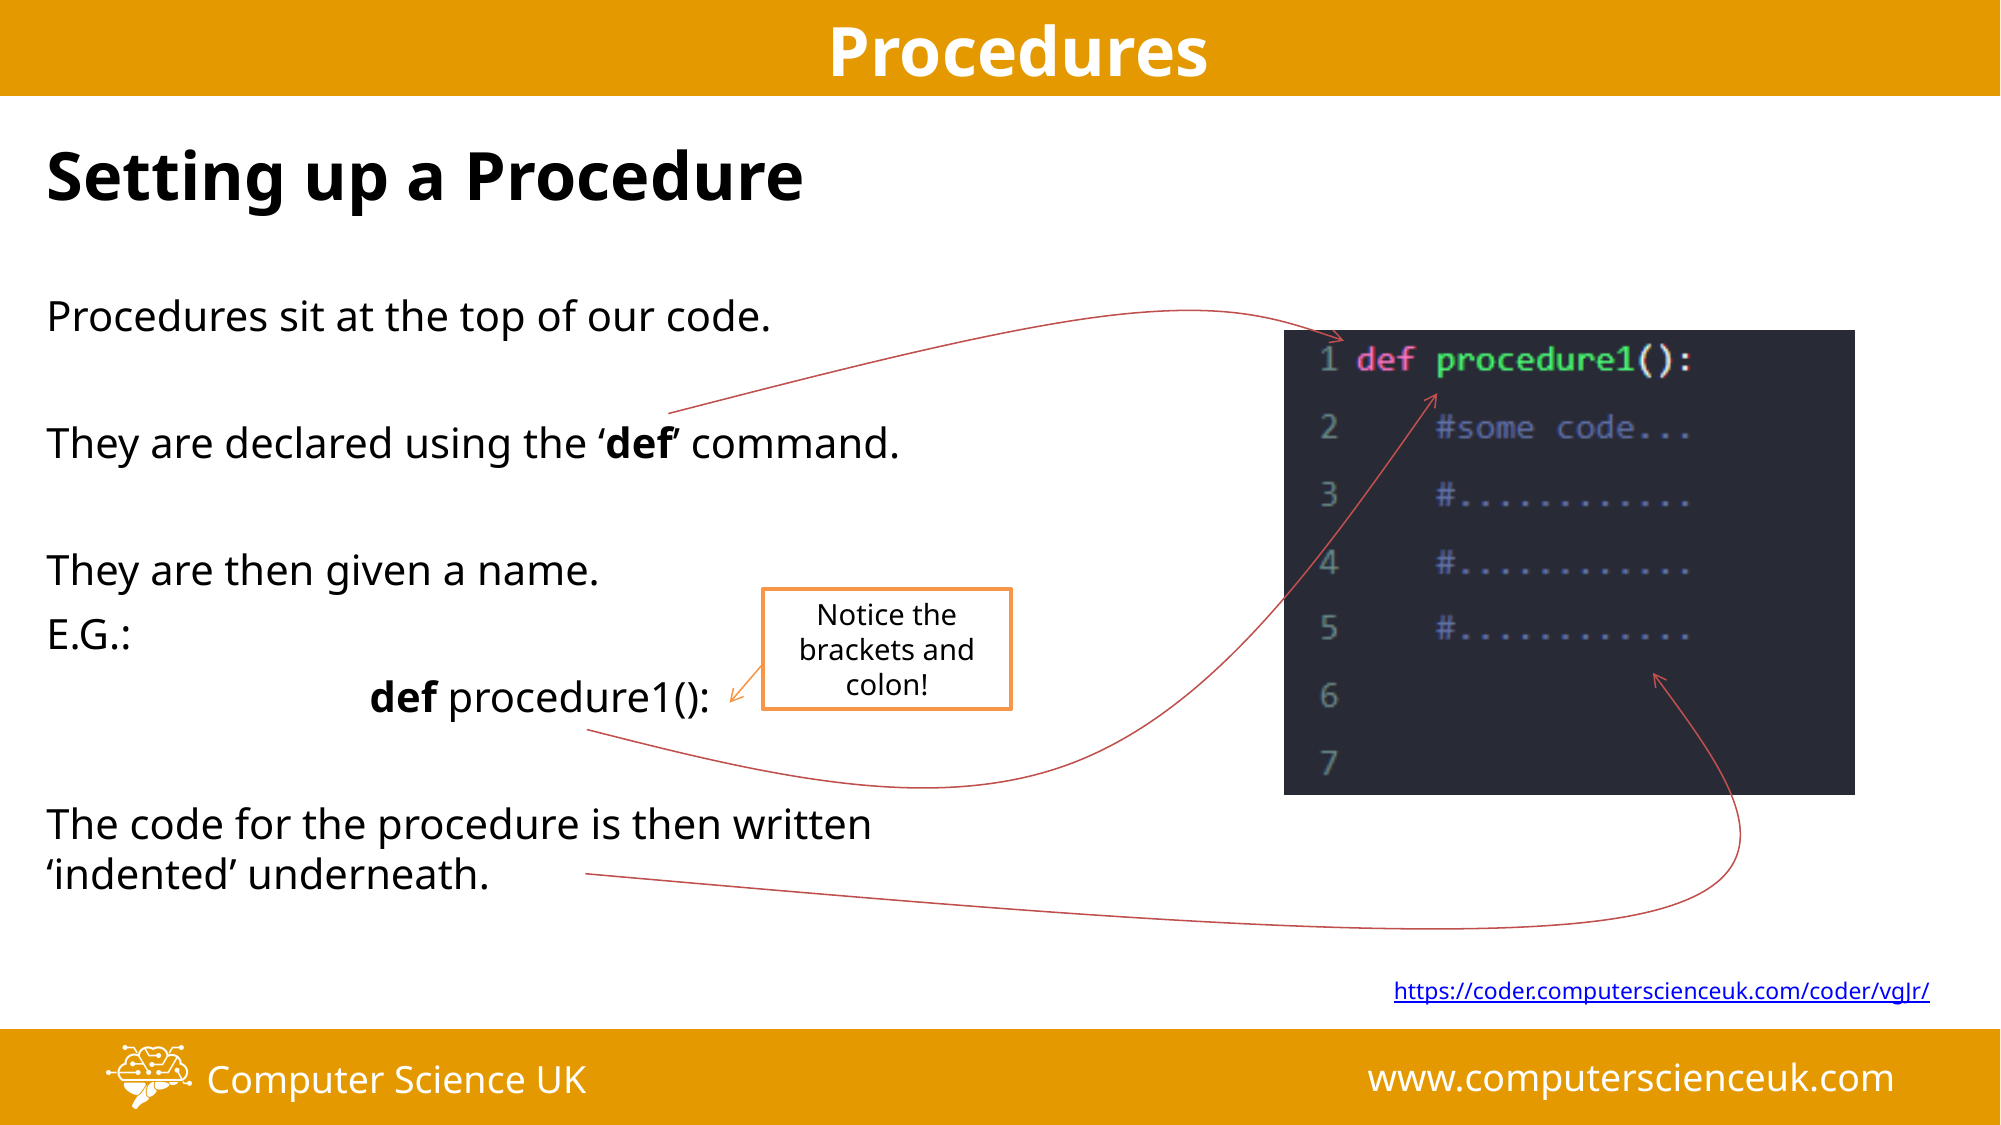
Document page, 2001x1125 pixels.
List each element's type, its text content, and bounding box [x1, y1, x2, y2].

list Setting up a Procedure Procedures sit at the top of our code. They are declared using the ‘def’ command. They are then given a name. E.G.: def procedure1(): The code for the procedure is then written ‘indented’ underneath. [29, 124, 1051, 995]
text_box https://coder.computerscienceuk.com/coder/vgJr/ [1378, 969, 1946, 1016]
picture [1284, 330, 1855, 795]
text_box Notice the brackets and colon! [761, 587, 944, 660]
text_box [668, 310, 1306, 414]
title Procedures [320, 0, 1718, 100]
text_box [585, 743, 1741, 930]
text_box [729, 665, 762, 703]
picture [106, 1045, 192, 1109]
text_box [586, 455, 1279, 789]
